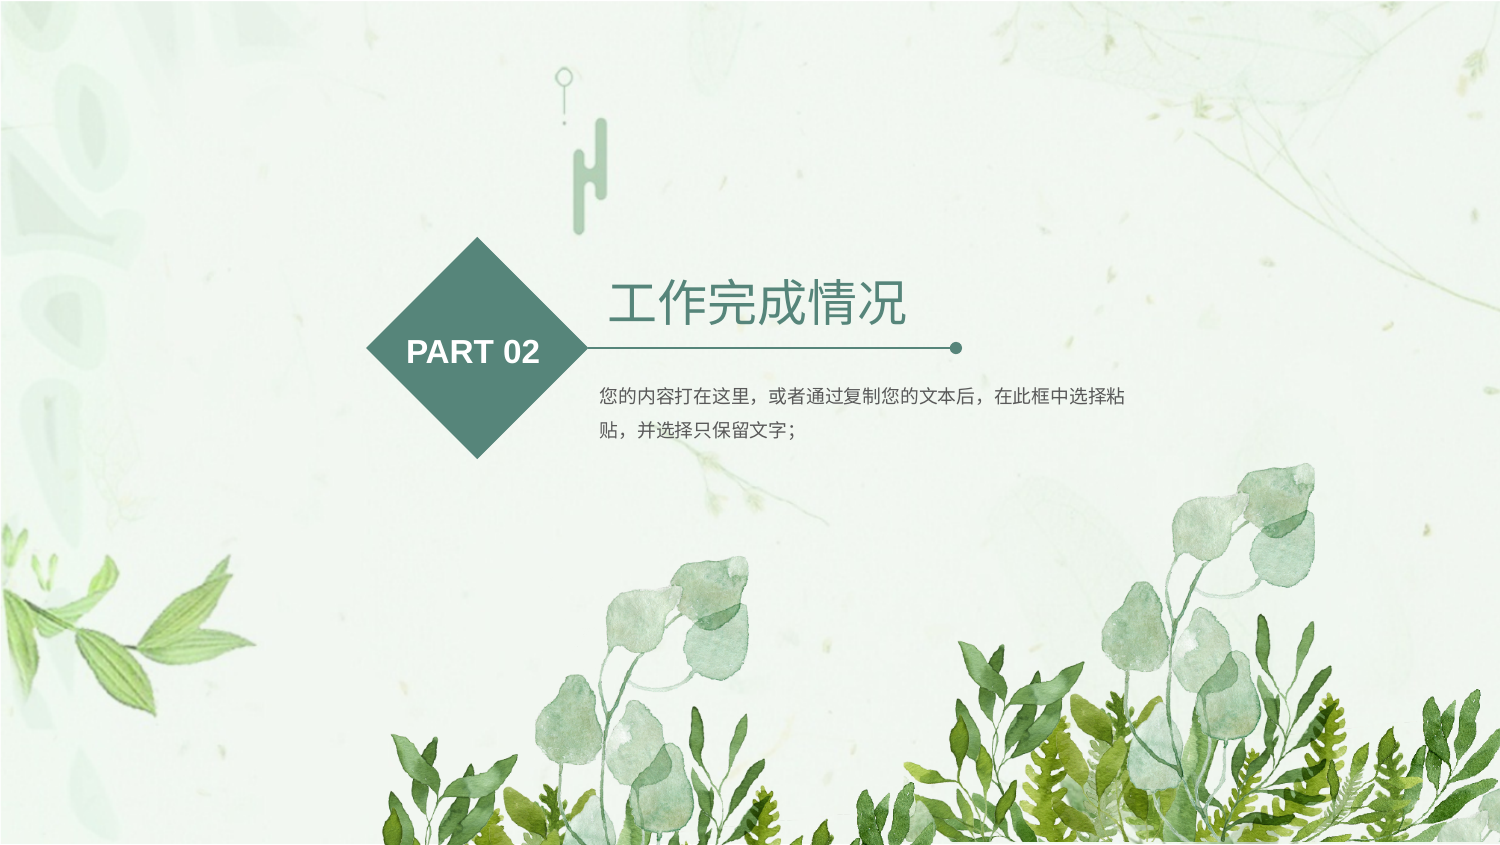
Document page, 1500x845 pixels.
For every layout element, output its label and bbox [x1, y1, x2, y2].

text_box [366, 236, 589, 460]
picture [2, 0, 1500, 845]
